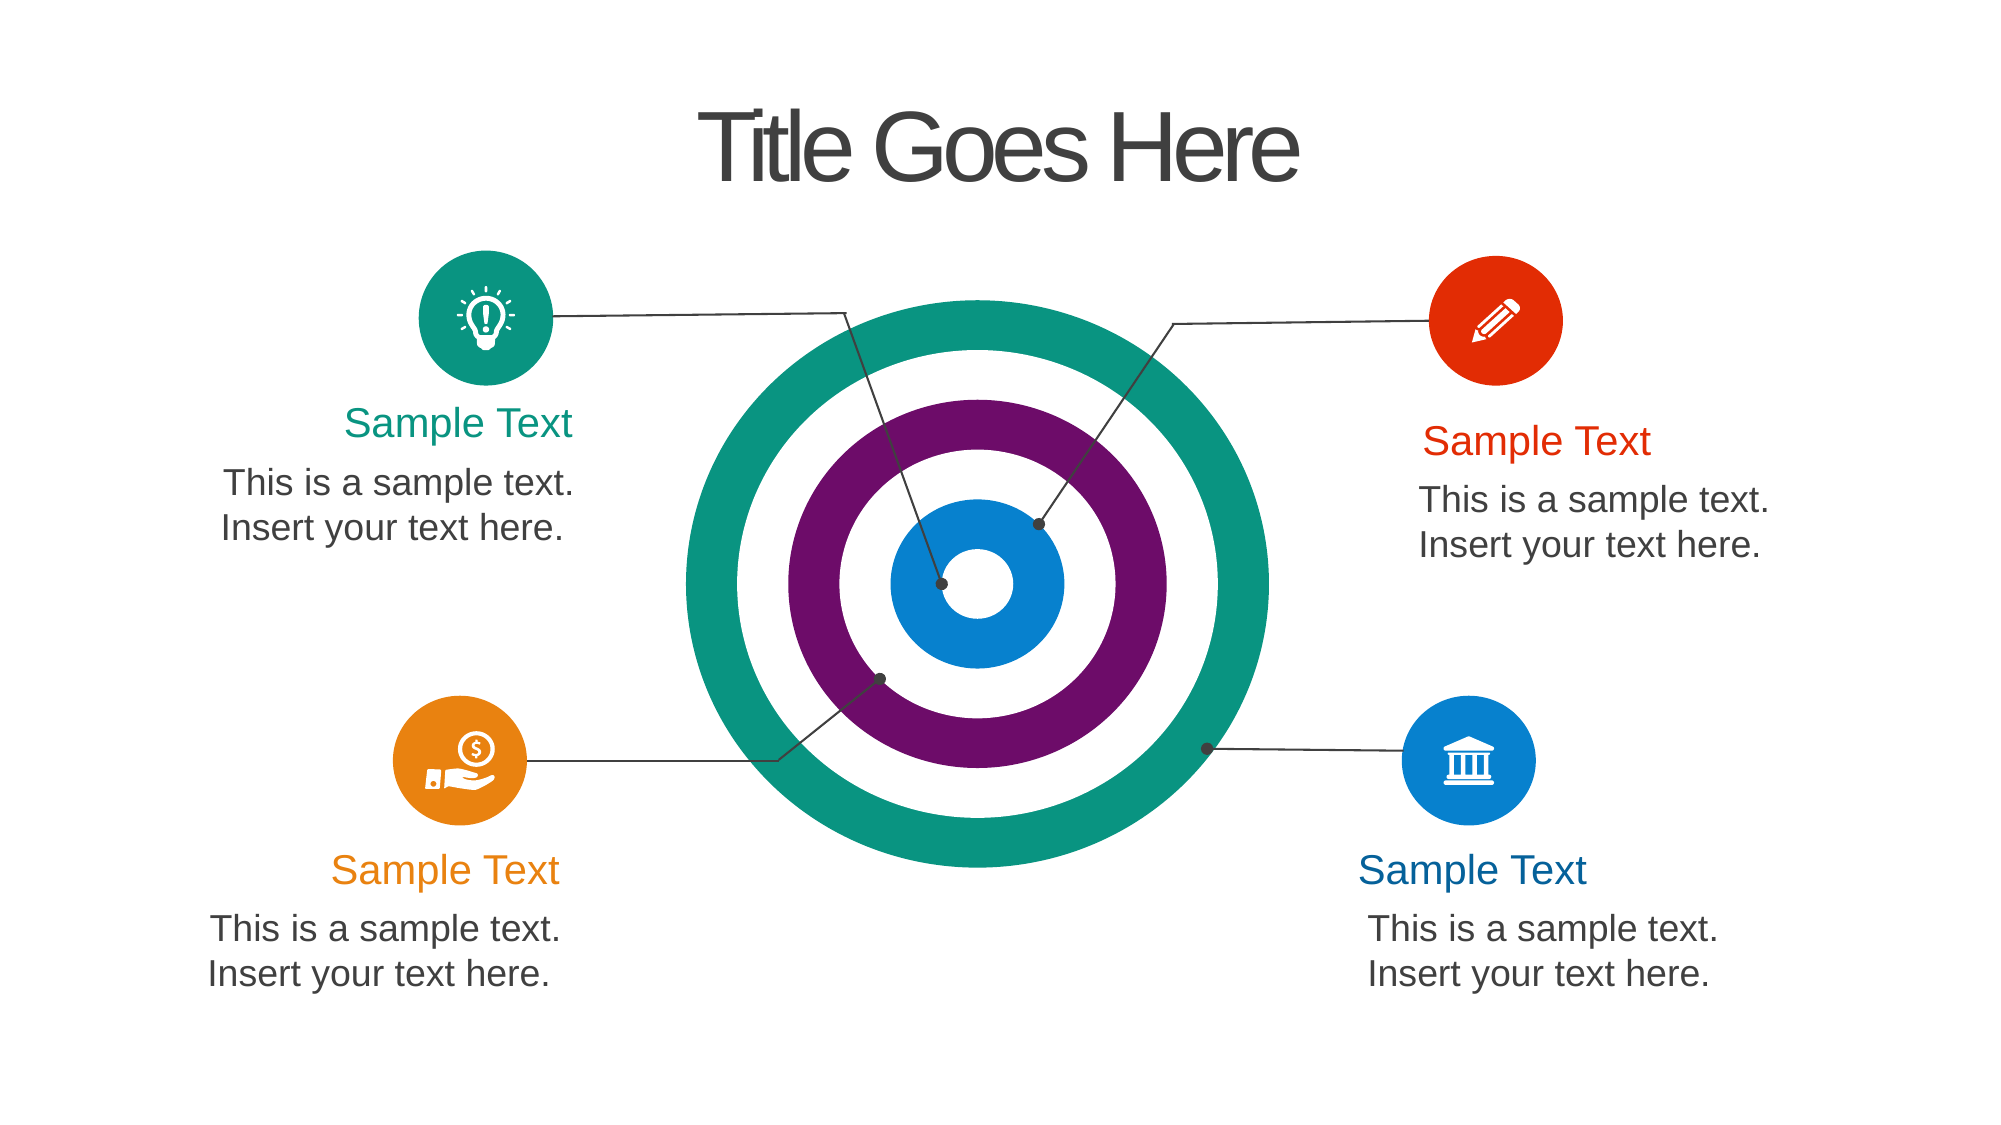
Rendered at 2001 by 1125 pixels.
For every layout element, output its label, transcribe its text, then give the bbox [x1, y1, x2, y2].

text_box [1428, 255, 1563, 386]
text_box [778, 678, 880, 760]
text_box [1403, 405, 1830, 574]
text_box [169, 835, 577, 1003]
text_box [1400, 694, 1537, 827]
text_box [552, 313, 942, 584]
text_box [391, 694, 528, 827]
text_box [425, 731, 495, 790]
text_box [169, 388, 590, 557]
text_box Title Goes Here [588, 76, 1412, 208]
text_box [1038, 320, 1429, 525]
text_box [685, 300, 1269, 868]
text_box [1352, 835, 1771, 1003]
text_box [1443, 736, 1495, 785]
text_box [418, 250, 554, 386]
